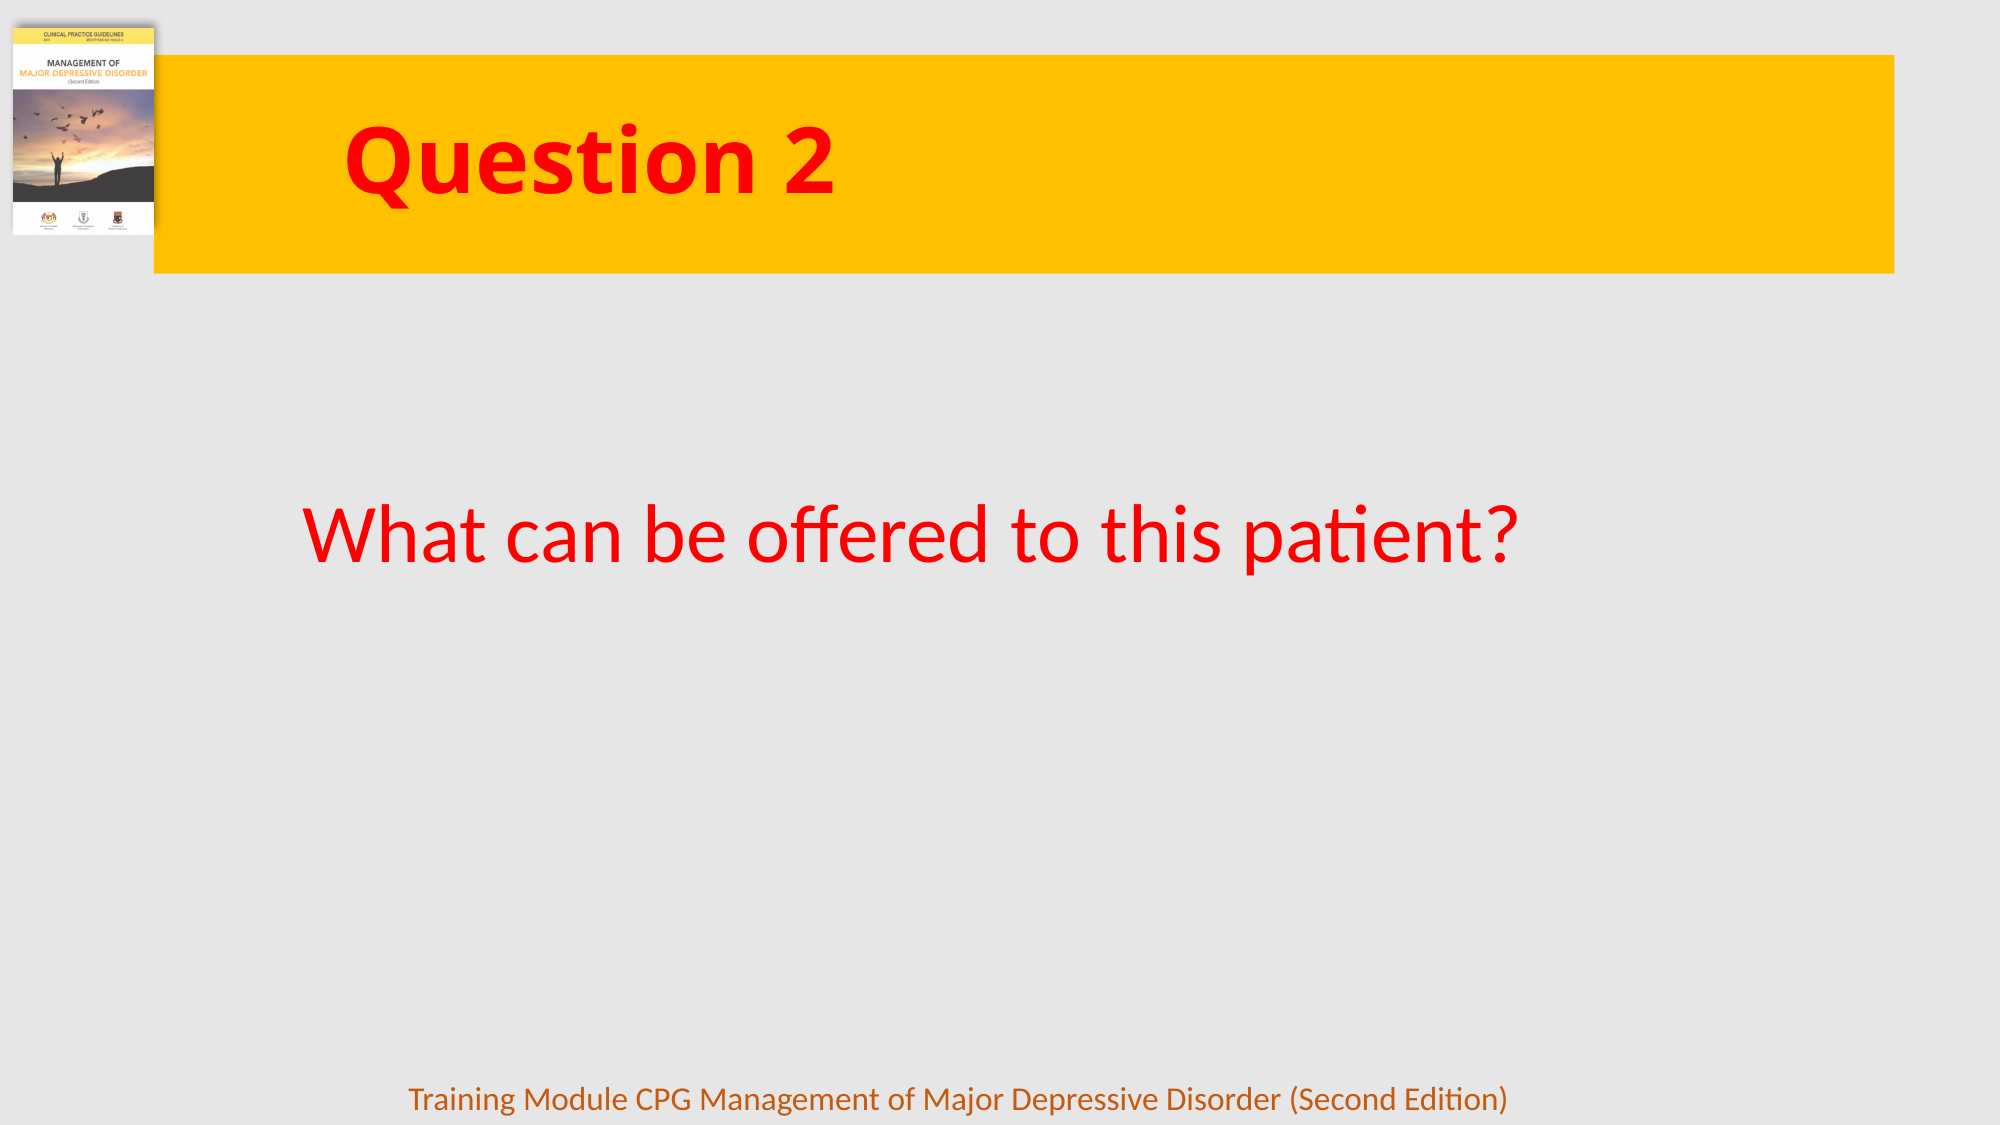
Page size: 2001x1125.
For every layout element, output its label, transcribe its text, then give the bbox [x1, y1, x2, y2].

picture [13, 28, 154, 235]
list What can be offered to this patient? [137, 299, 1863, 1014]
text_box Training Module CPG Management of Major Depressive Disorder (Second Edition) [393, 1069, 1775, 1125]
title Question 2 [153, 54, 1895, 274]
